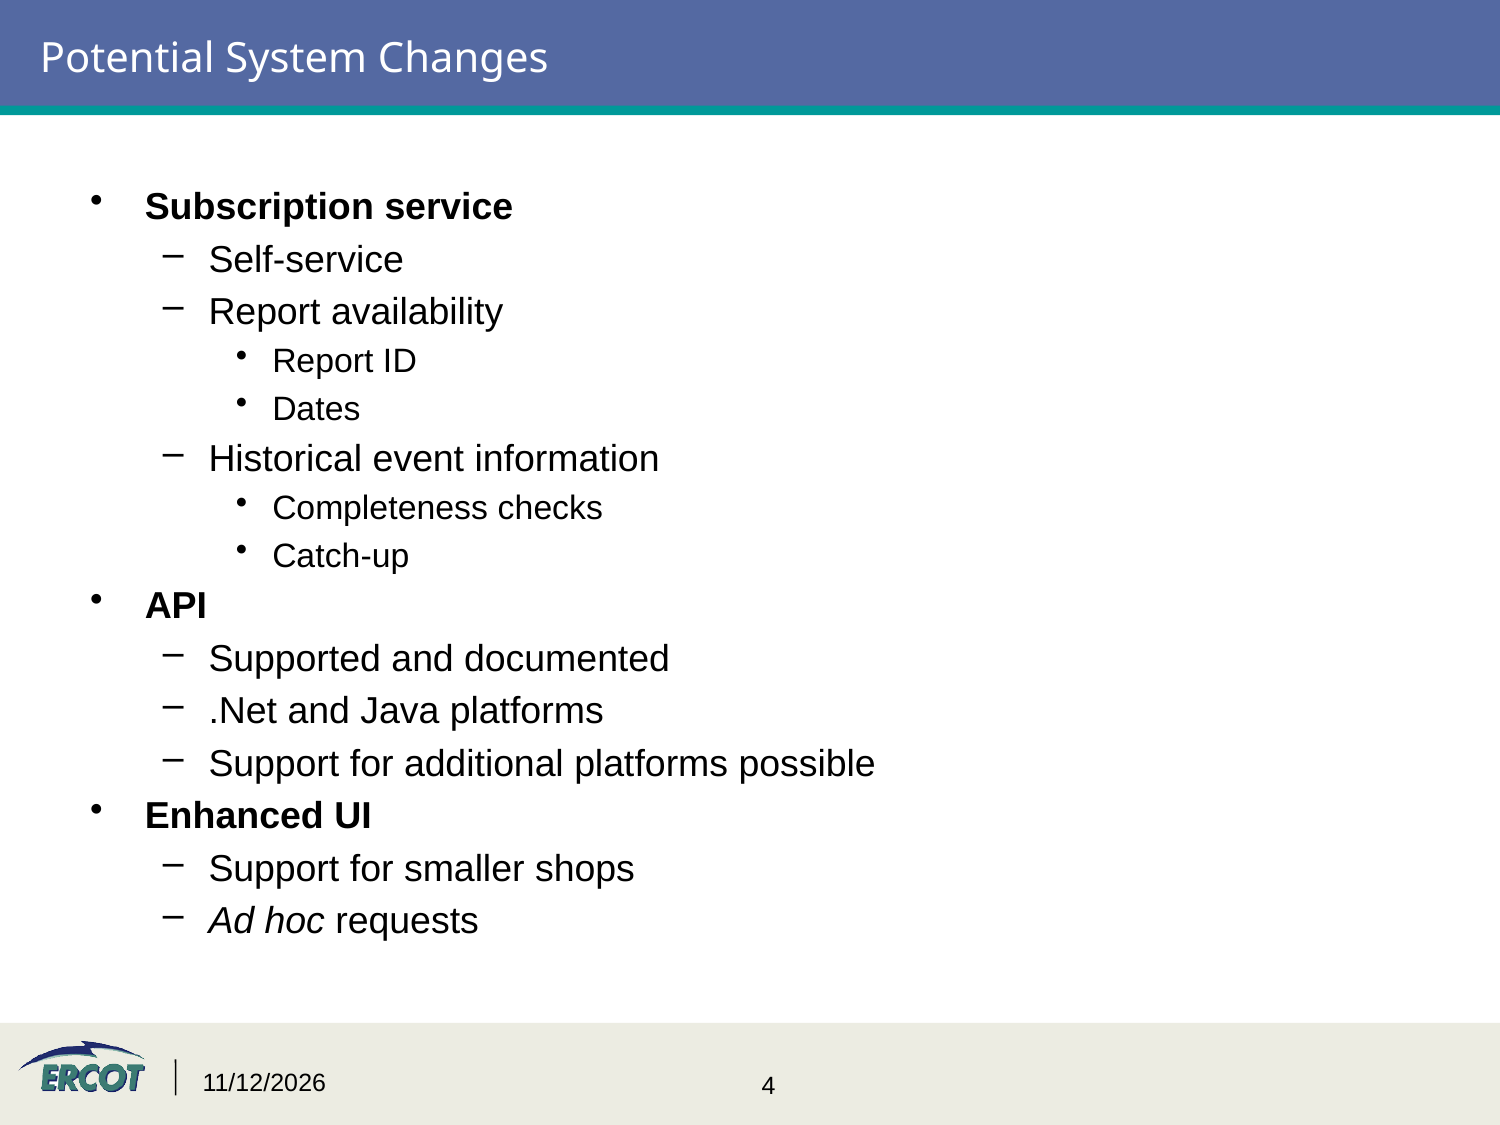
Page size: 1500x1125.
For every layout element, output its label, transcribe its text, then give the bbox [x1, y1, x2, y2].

list Subscription service Self-service Report availability Report ID Dates Historical event information Completeness checks Catch-up API Supported and documented .Net and Java platforms Support for additional platforms possible Enhanced UI Support for smaller shops Ad hoc requests [75, 174, 1425, 950]
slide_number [187, 1059, 538, 1113]
title Potential System Changes [24, 0, 1450, 113]
picture [10, 1031, 151, 1111]
